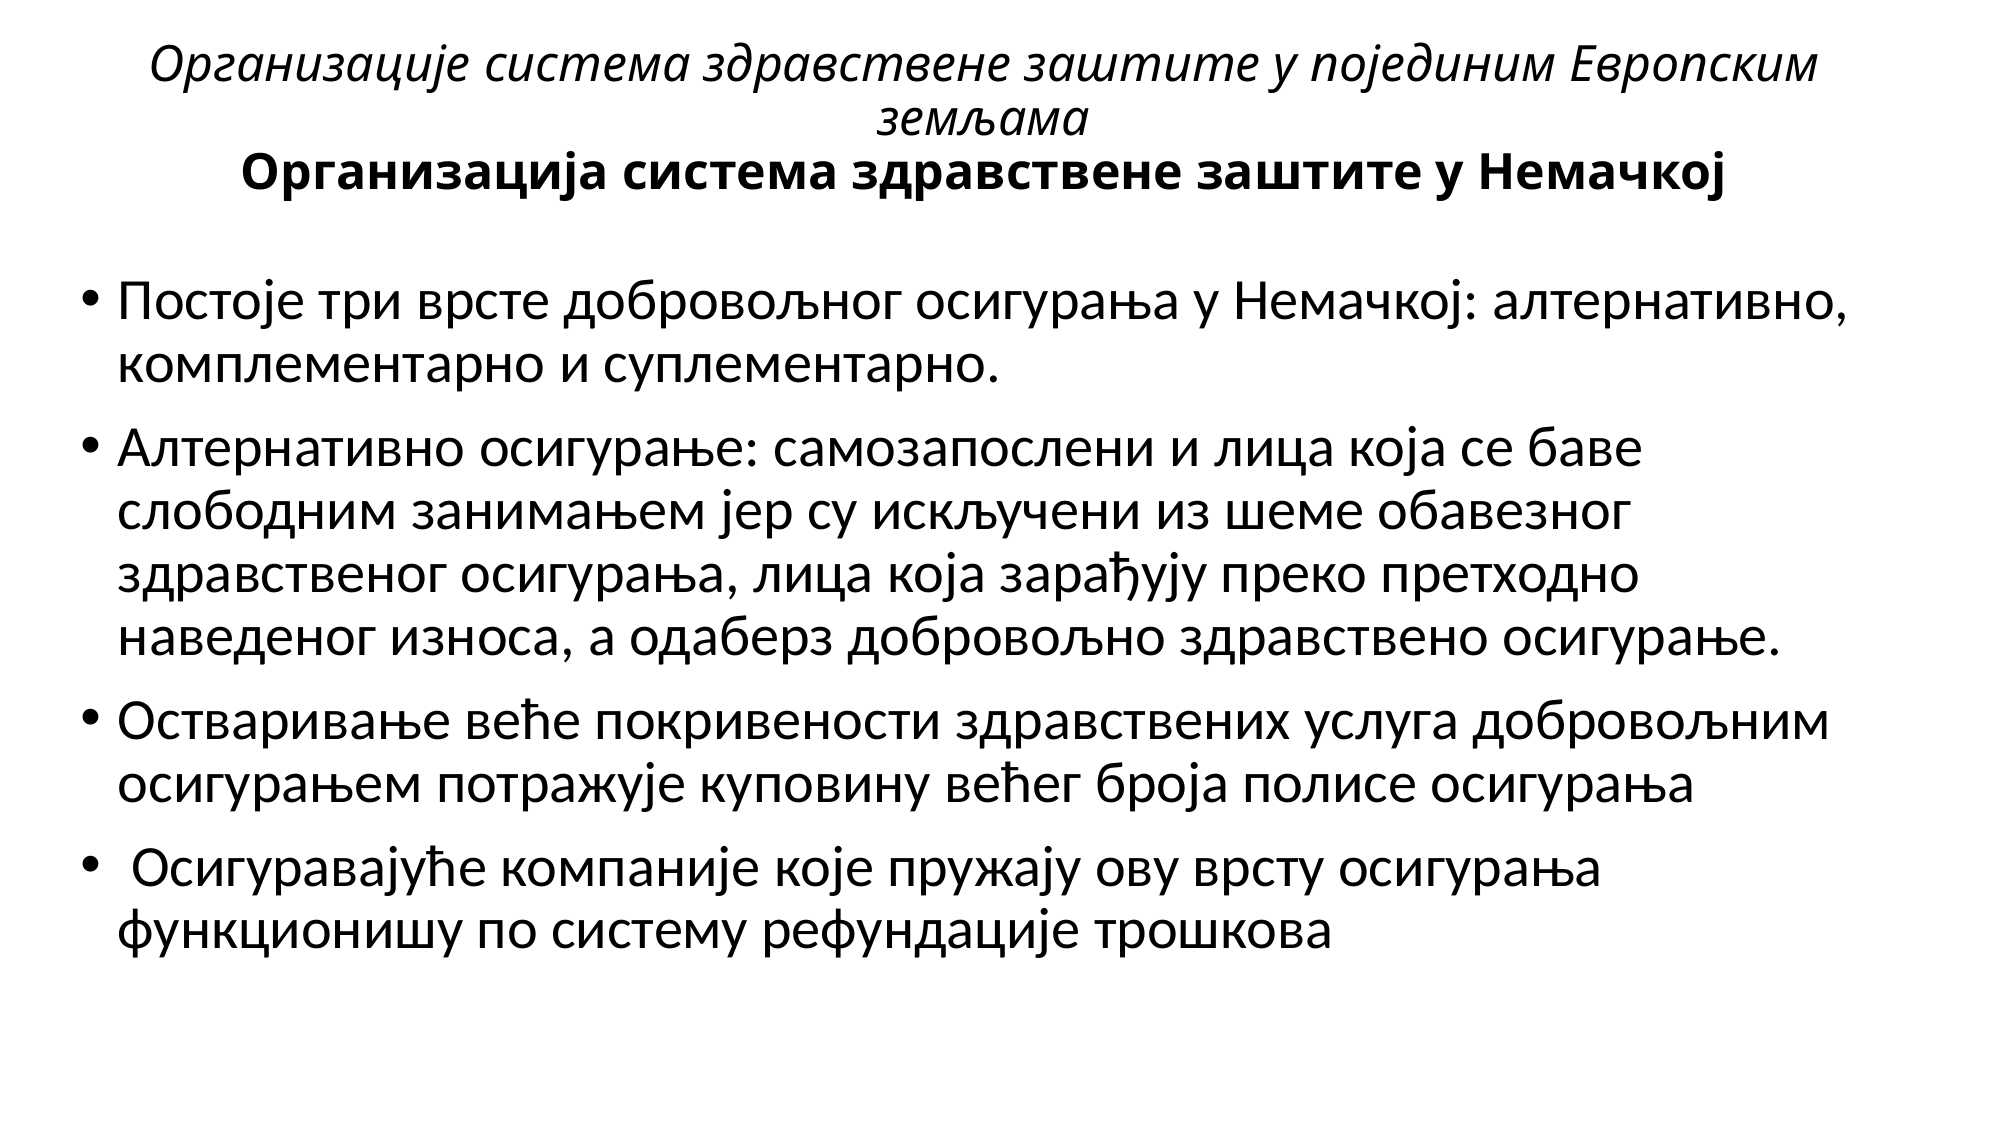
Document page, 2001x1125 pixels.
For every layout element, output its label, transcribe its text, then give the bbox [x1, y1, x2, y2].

list Постоје три врсте добровољног осигурања у Немачкој: алтернативно, комплементарно и суплементарно. Алтернативно осигурање: самозапослени и лица која се баве слободним занимањем јер су искључени из шеме обавезног здравственог осигурања, лица која зарађују преко претходно наведеног износа, а одаберз добровољно здравствено осигурање. Остваривање веће покривености здравствених услуга добровољним осигурањем потражује куповину већег броја полисе осигурања Осигуравајуће компаније које пружају ову врсту осигурања функционишу по систему рефундације трошкова [65, 261, 1912, 1082]
title Организације система здравствене заштите у појединим Европским земљама Организација система здравствене заштите у Немачкој [105, 27, 1863, 212]
